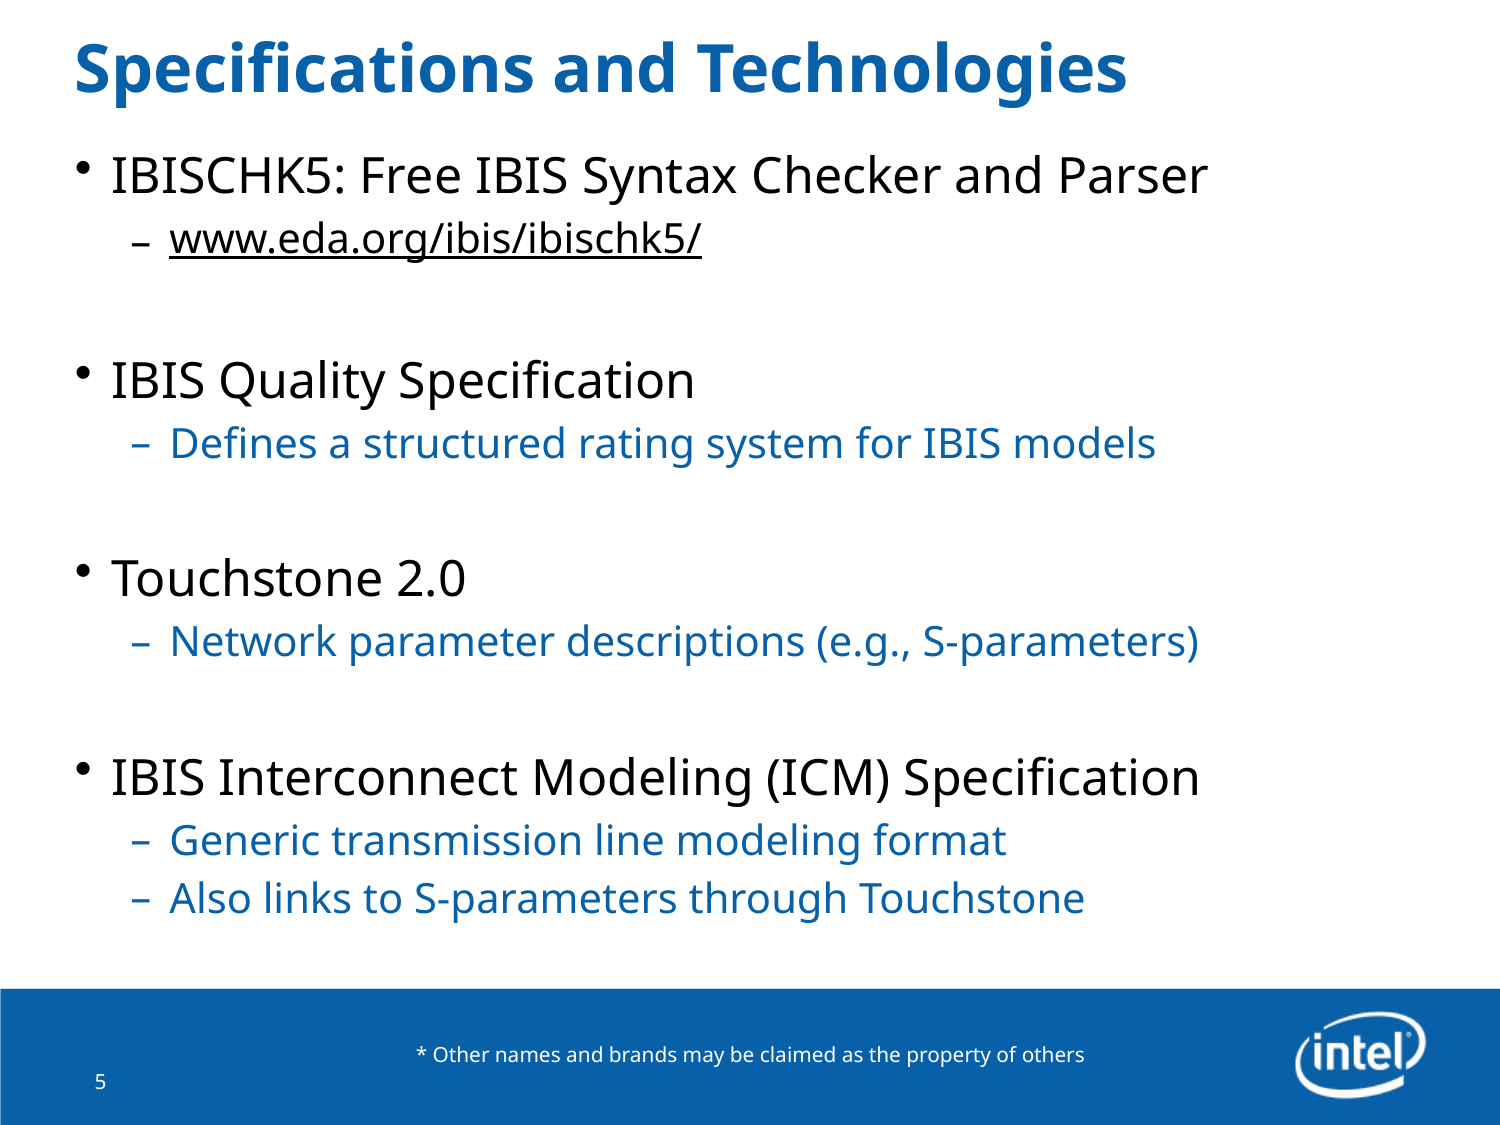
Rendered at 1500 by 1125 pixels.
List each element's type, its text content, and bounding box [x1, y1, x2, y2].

picture [1294, 1011, 1428, 1101]
list IBISCHK5: Free IBIS Syntax Checker and Parser www.eda.org/ibis/ibischk5/ IBIS Quality Specification Defines a structured rating system for IBIS models Touchstone 2.0 Network parameter descriptions (e.g., S-parameters) IBIS Interconnect Modeling (ICM) Specification Generic transmission line modeling format Also links to S-parameters through Touchstone [74, 142, 1427, 992]
title Specifications and Technologies [74, 25, 1427, 142]
